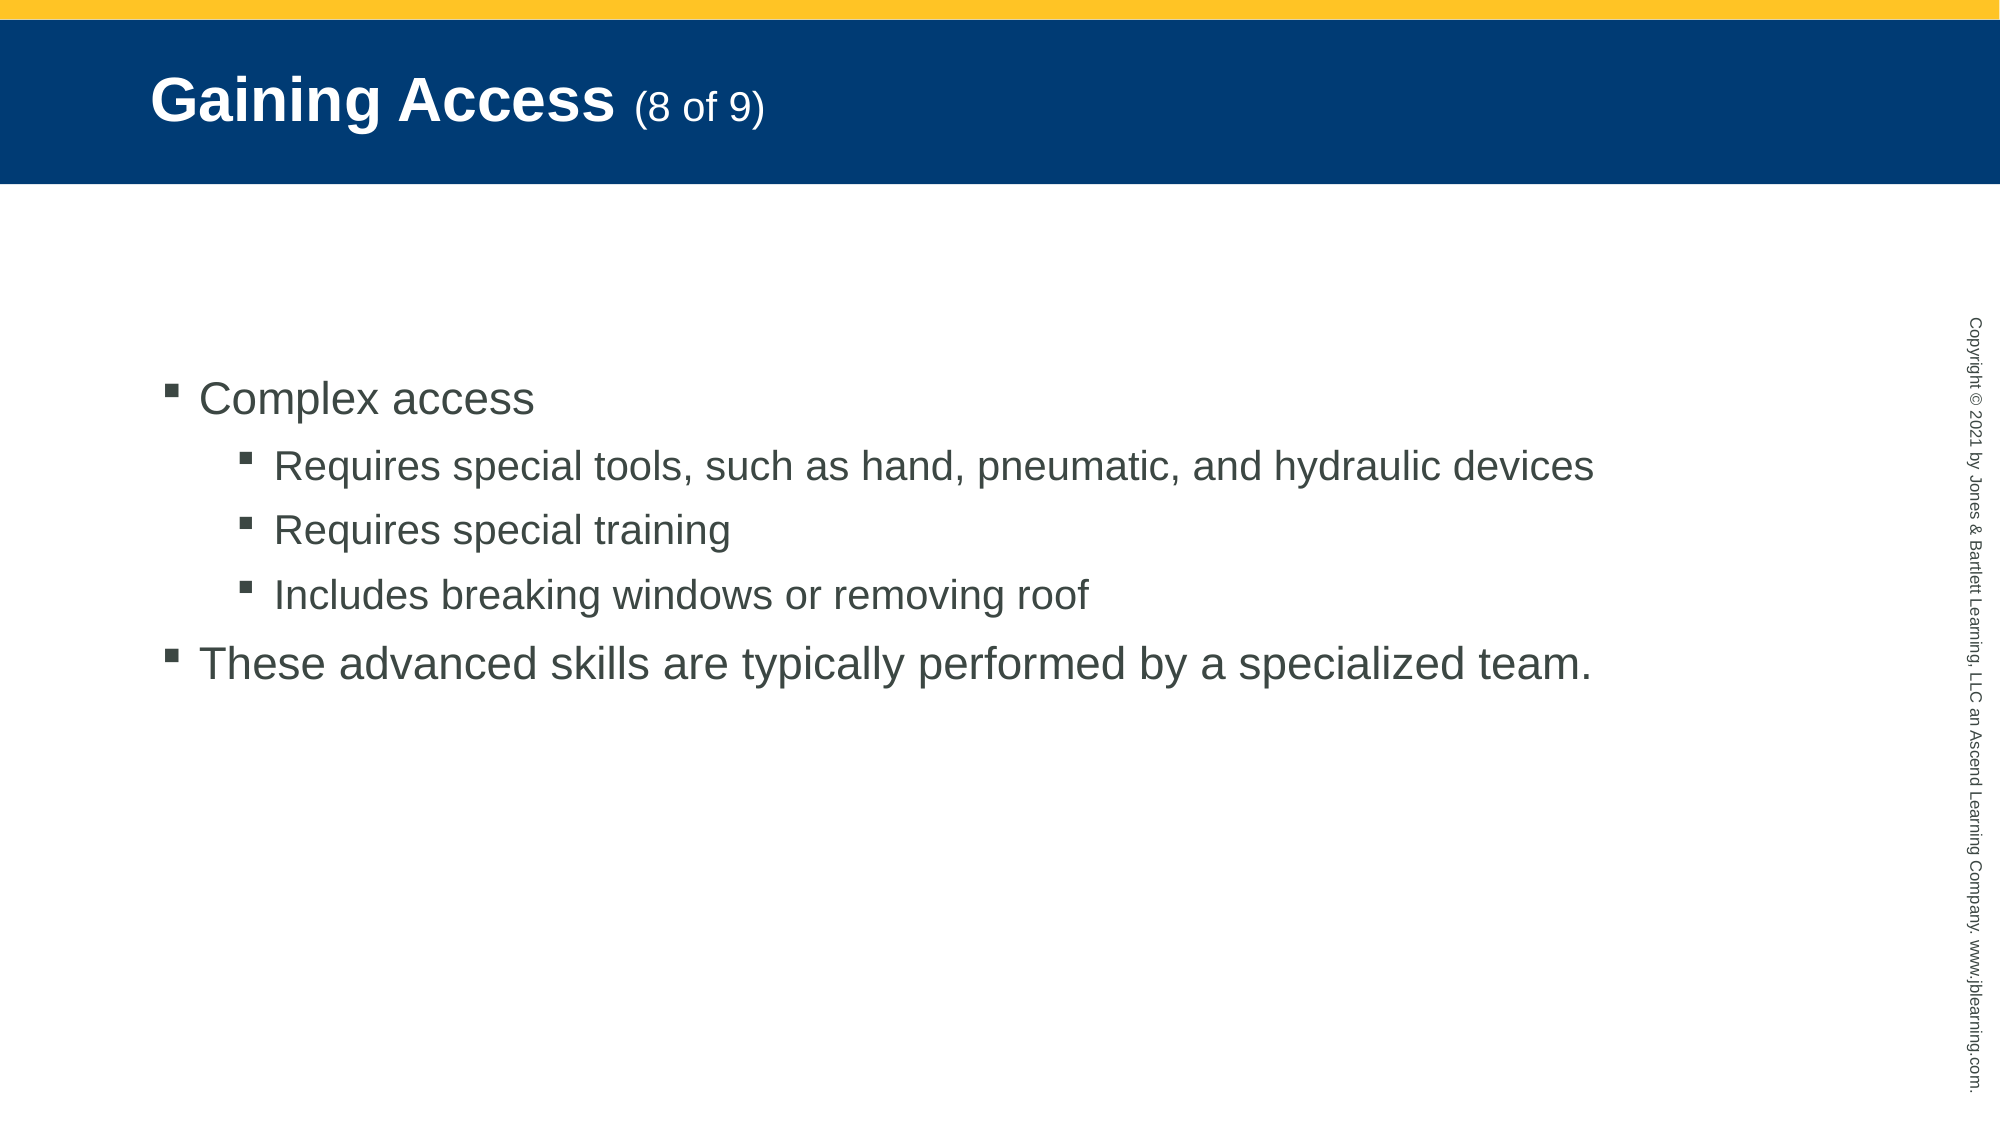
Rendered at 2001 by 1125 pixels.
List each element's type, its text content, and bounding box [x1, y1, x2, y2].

title Gaining Access (8 of 9) [0, 19, 2000, 185]
list Complex access Requires special tools, such as hand, pneumatic, and hydraulic devices Requires special training Includes breaking windows or removing roof These advanced skills are typically performed by a specialized team. [146, 361, 1859, 1016]
